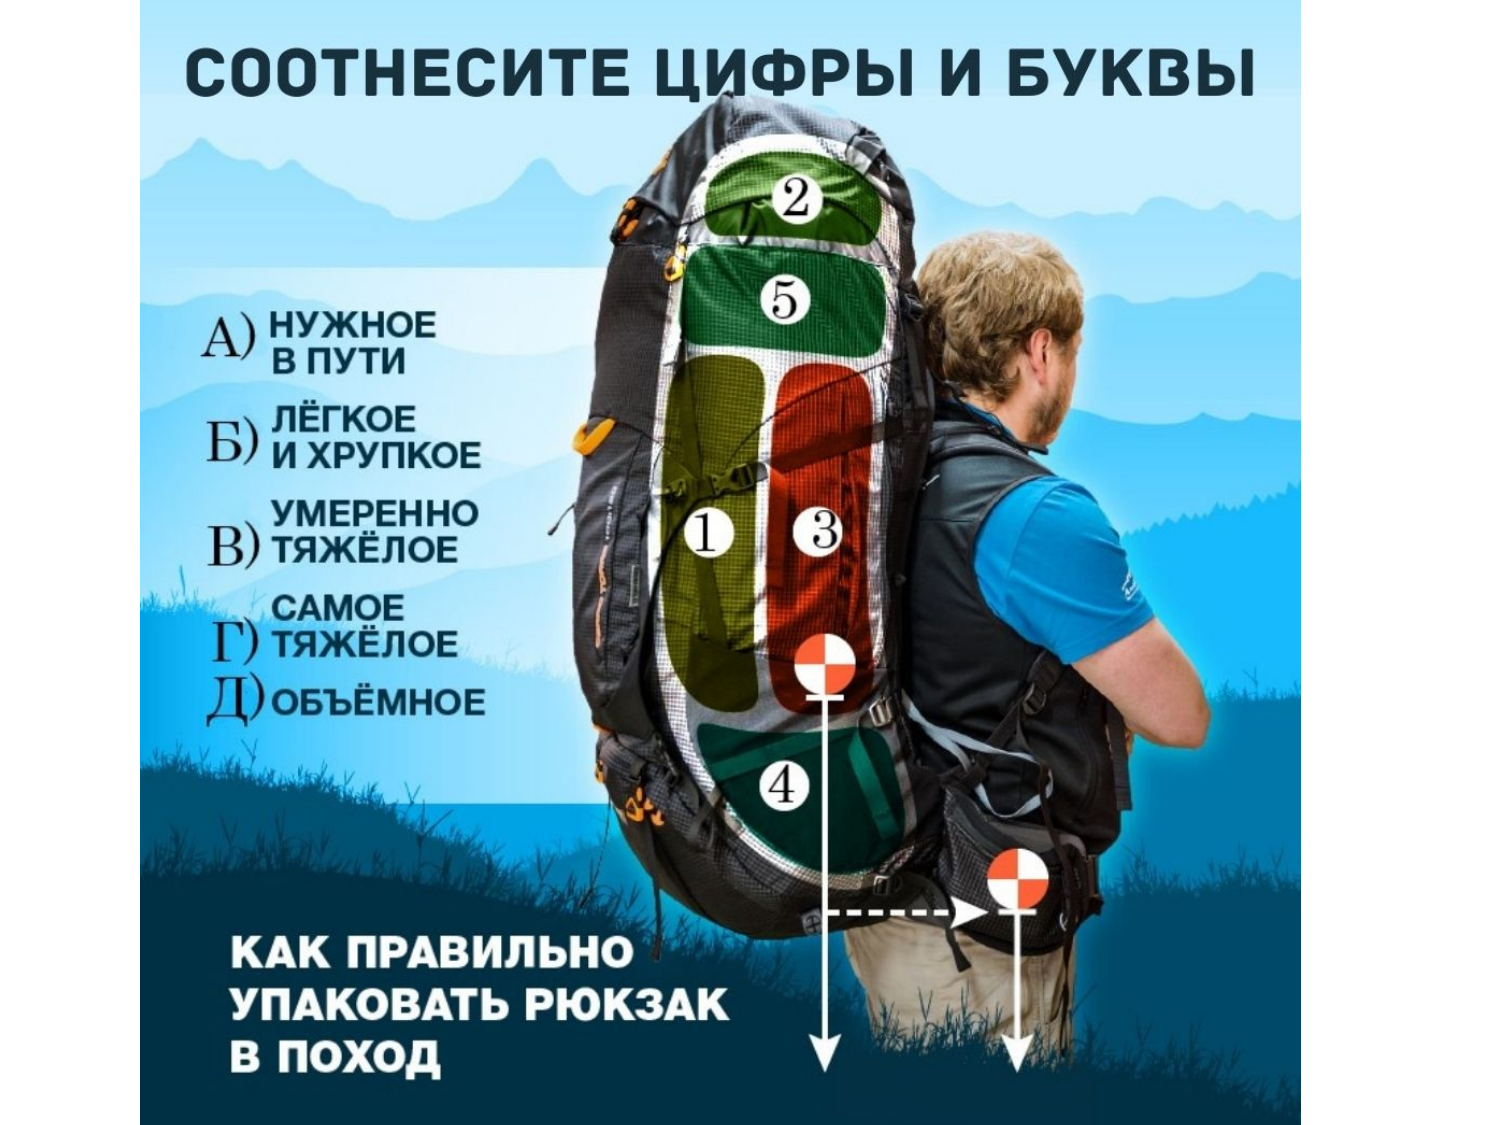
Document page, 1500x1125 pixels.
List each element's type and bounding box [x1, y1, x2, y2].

list [140, 0, 1301, 1125]
